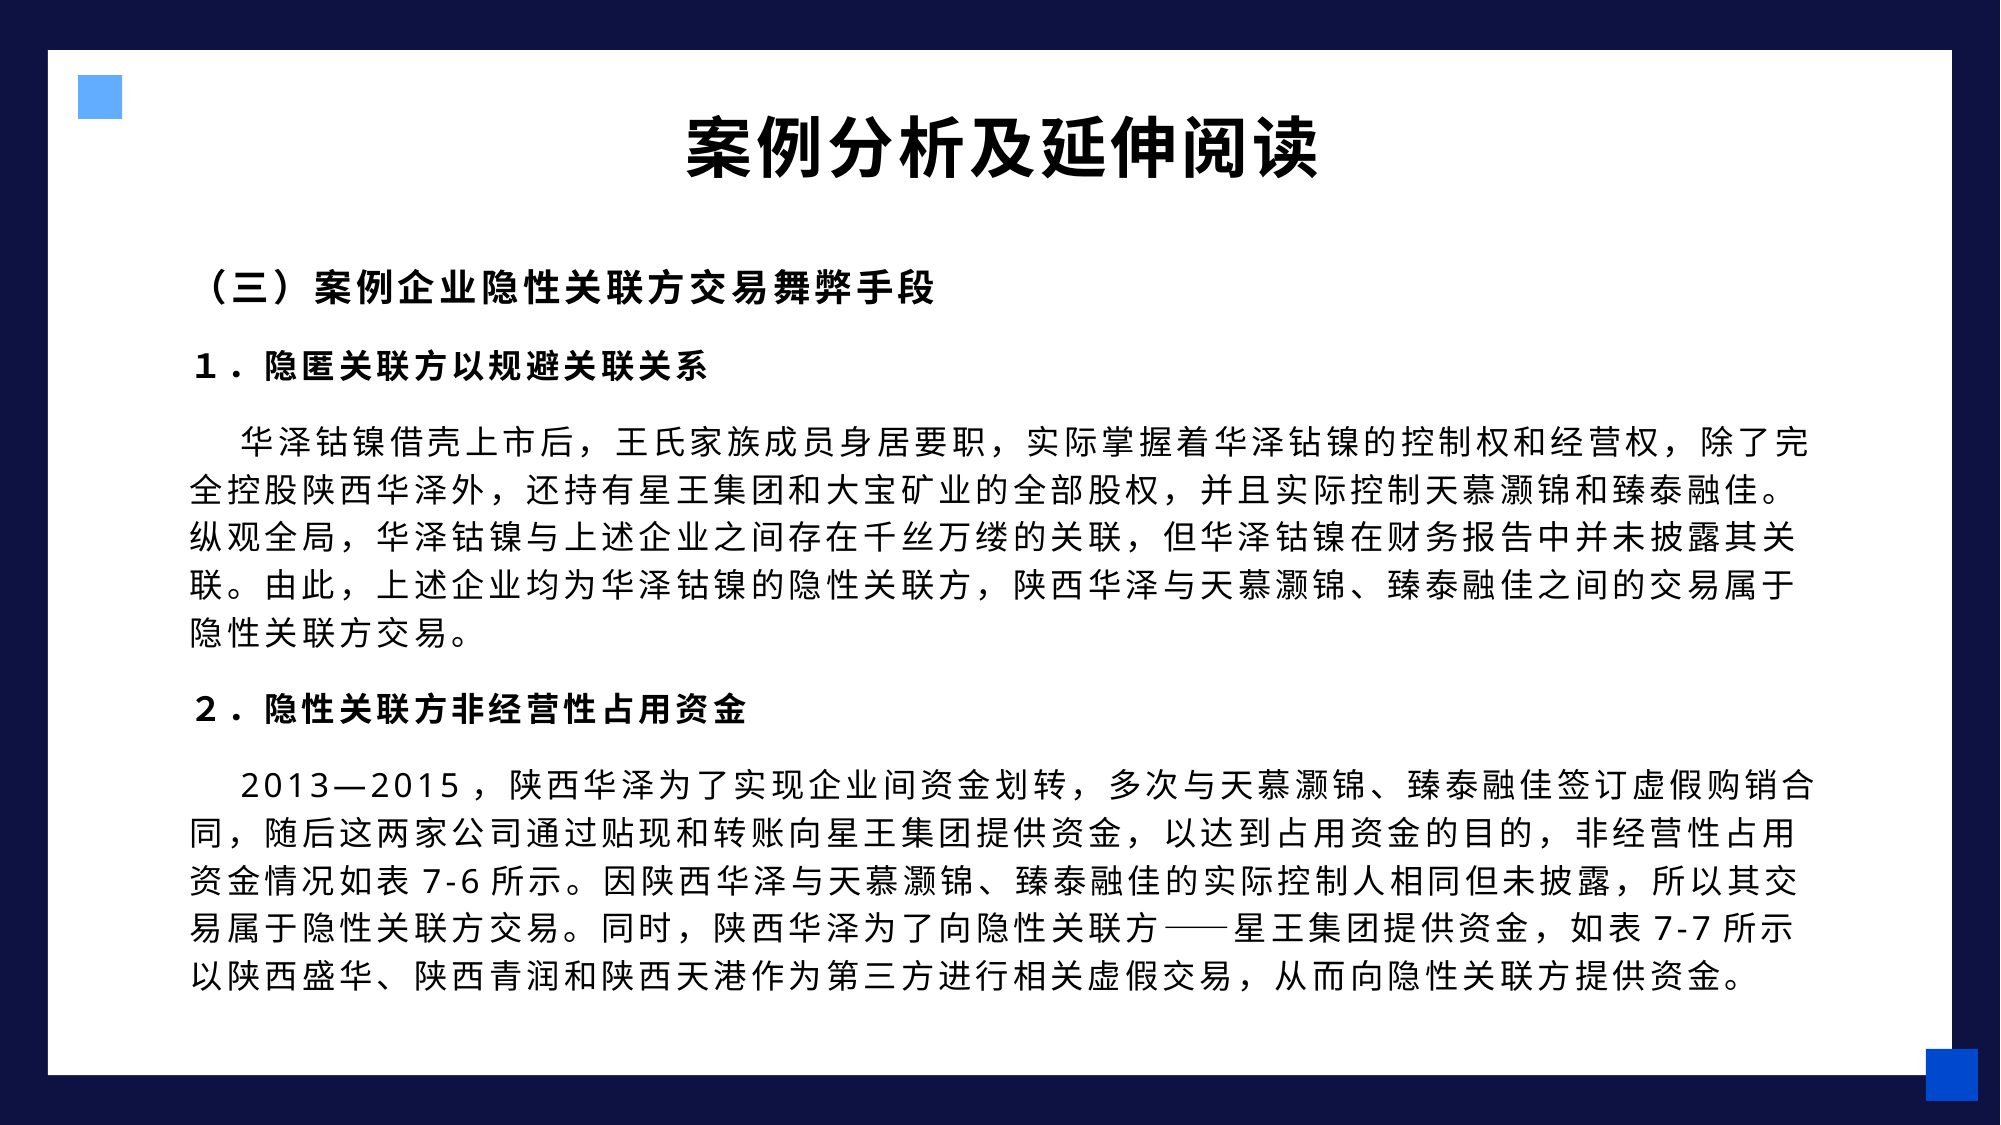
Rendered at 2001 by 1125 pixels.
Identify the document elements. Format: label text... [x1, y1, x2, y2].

text_box 案例分析及延伸阅读 [376, 75, 1625, 200]
list （三）案例企业隐性关联方交易舞弊手段 １．隐匿关联方以规避关联关系 华泽钴镍借壳上市后，王氏家族成员身居要职，实际掌握着华泽钻镍的控制权和经营权，除了完全控股陕西华泽外，还持有星王集团和大宝矿业的全部股权，并且实际控制天慕灏锦和臻泰融佳。纵观全局，华泽钴镍与上述企业之间存在千丝万缕的关联，但华泽钴镍在财务报告中并未披露其关联。由此，上述企业均为华泽钴镍的隐性关联方，陕西华泽与天慕灏锦、臻泰融佳之间的交易属于隐性关联方交易。 ２．隐性关联方非经营性占用资金 2013—2015，陕西华泽为了实现企业间资金划转，多次与天慕灏锦、臻泰融佳签订虚假购销合同，随后这两家公司通过贴现和转账向星王集团提供资金，以达到占用资金的目的，非经营性占用资金情况如表7-6所示。因陕西华泽与天慕灏锦、臻泰融佳的实际控制人相同但未披露，所以其交易属于隐性关联方交易。同时，陕西华泽为了向隐性关联方——星王集团提供资金，如表7-7所示以陕西盛华、陕西青润和陕西天港作为第三方进行相关虚假交易，从而向隐性关联方提供资金。 [173, 255, 1839, 1012]
